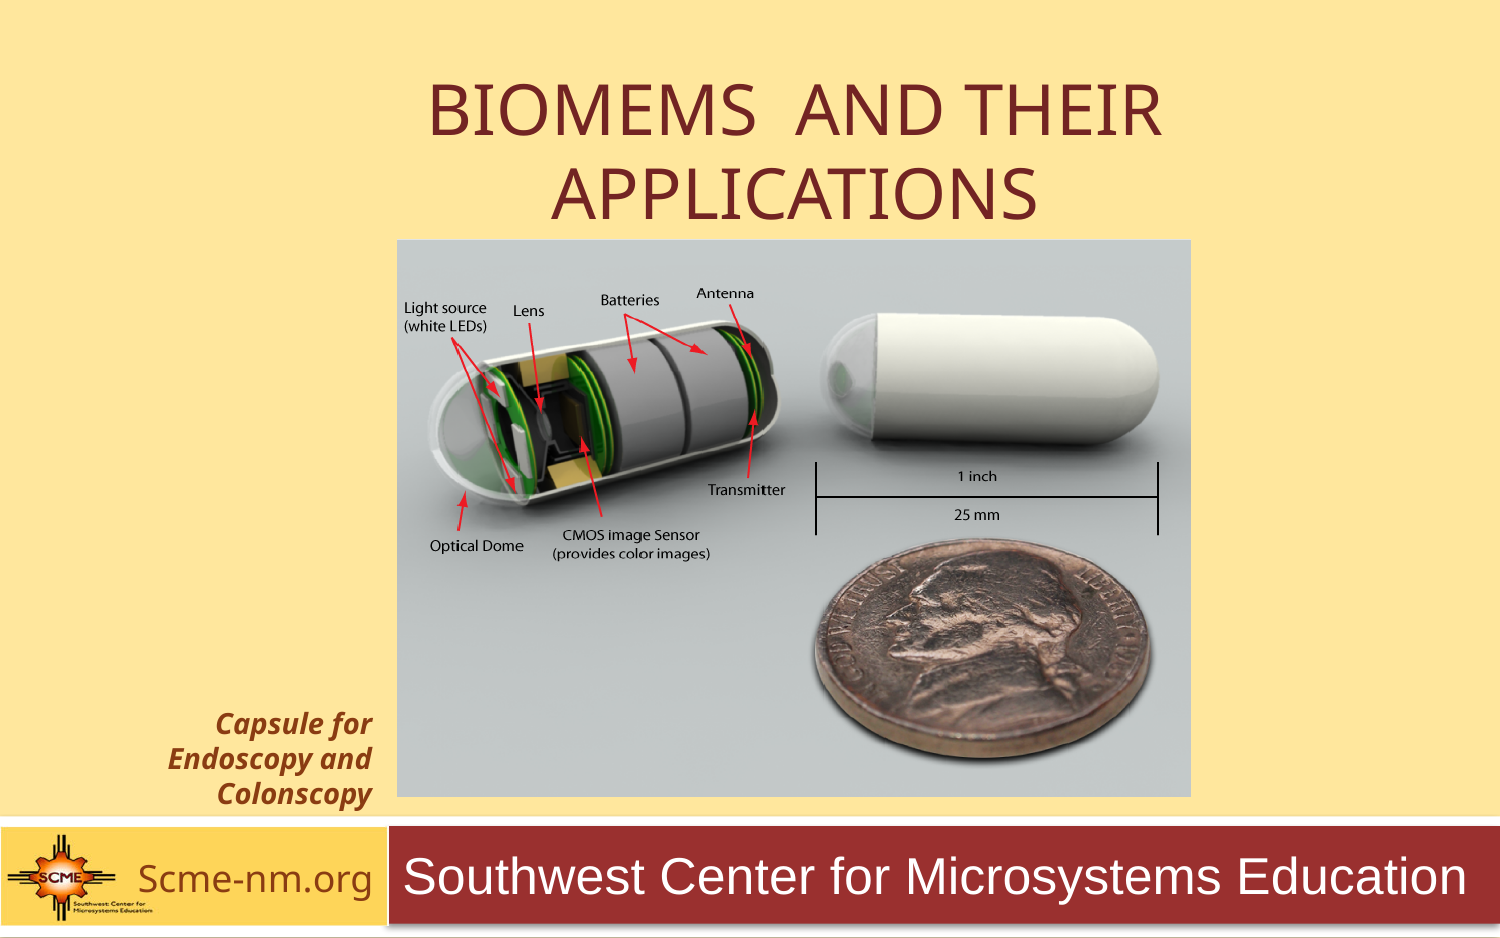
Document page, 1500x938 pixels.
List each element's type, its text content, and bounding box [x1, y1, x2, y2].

picture [397, 239, 1191, 797]
text_box Scme-nm.org [123, 847, 389, 908]
subtitle Southwest Center for Microsystems Education [387, 827, 1488, 921]
picture [0, 826, 389, 926]
text_box Capsule for Endoscopy and Colonscopy [57, 697, 387, 818]
title biomems and their applications [264, 55, 1327, 242]
